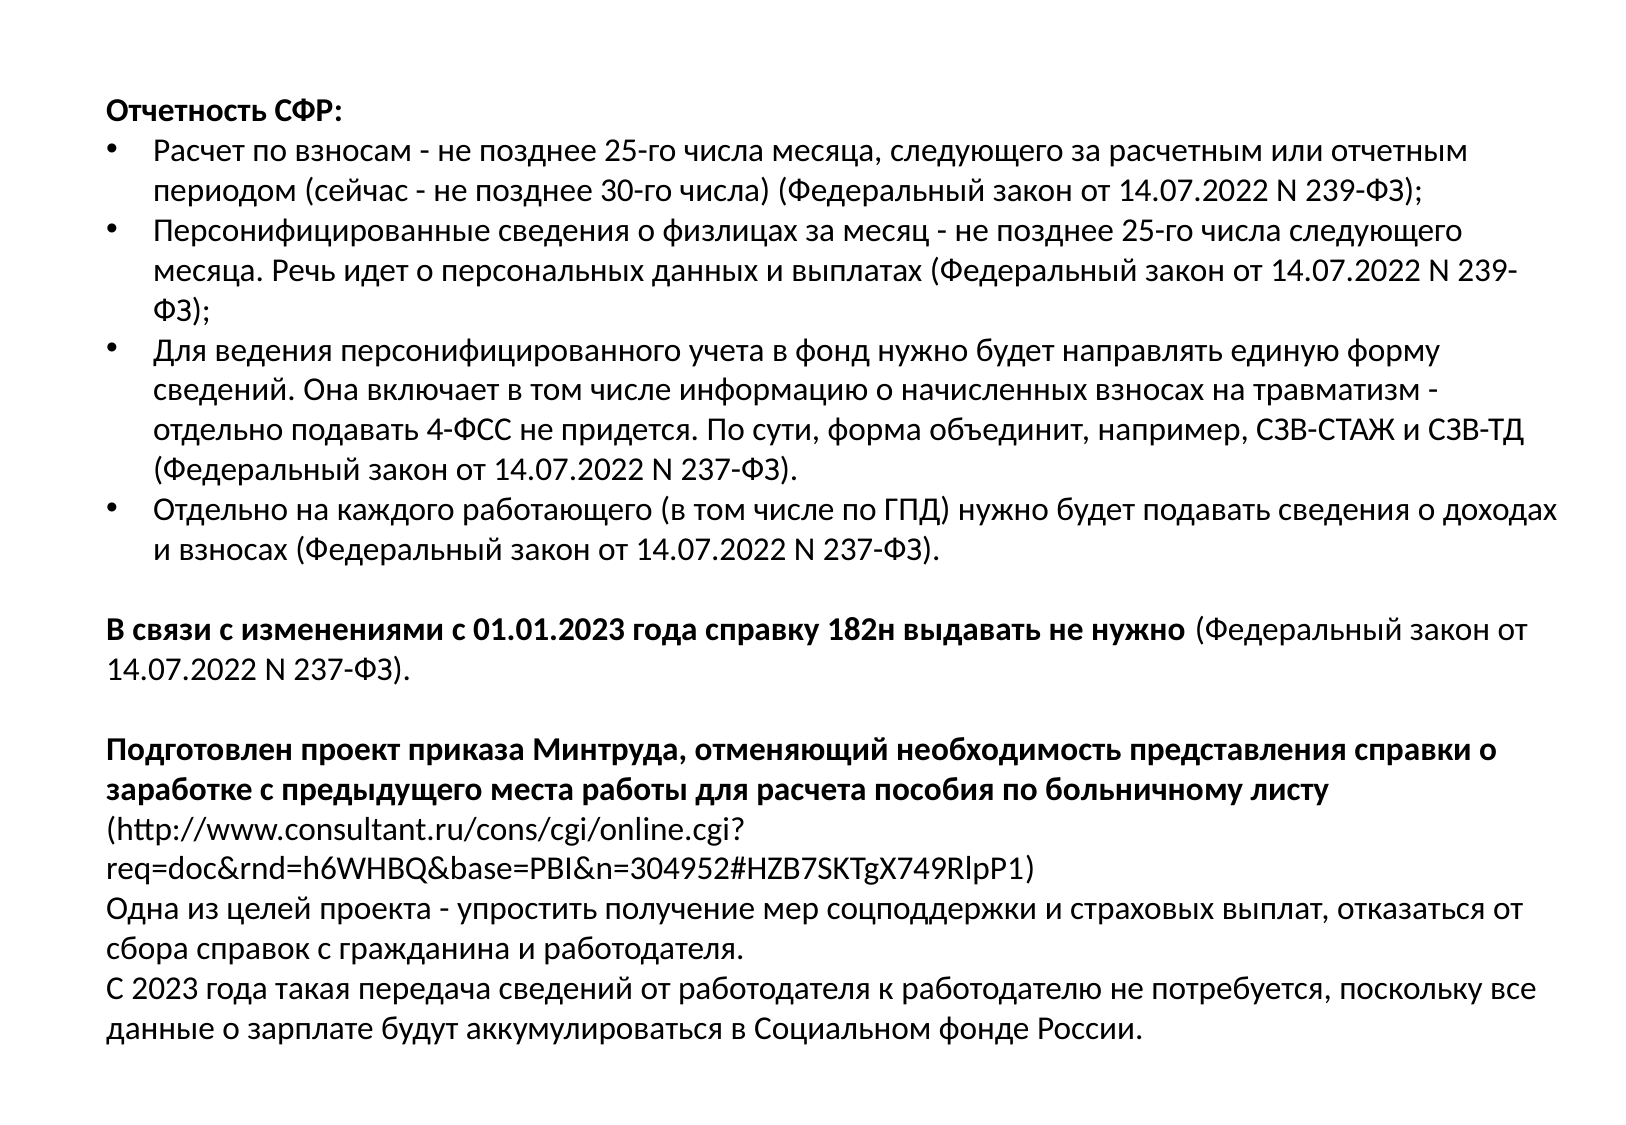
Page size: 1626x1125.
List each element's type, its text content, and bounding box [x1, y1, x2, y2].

list Отчетность СФР: Расчет по взносам - не позднее 25-го числа месяца, следующего за расчетным или отчетным периодом (сейчас - не позднее 30-го числа) (Федеральный закон от 14.07.2022 N 239-ФЗ); Персонифицированные сведения о физлицах за месяц - не позднее 25-го числа следующего месяца. Речь идет о персональных данных и выплатах (Федеральный закон от 14.07.2022 N 239-ФЗ); Для ведения персонифицированного учета в фонд нужно будет направлять единую форму сведений. Она включает в том числе информацию о начисленных взносах на травматизм - отдельно подавать 4-ФСС не придется. По сути, форма объединит, например, СЗВ-СТАЖ и СЗВ-ТД (Федеральный закон от 14.07.2022 N 237-ФЗ). Отдельно на каждого работающего (в том числе по ГПД) нужно будет подавать сведения о доходах и взносах (Федеральный закон от 14.07.2022 N 237-ФЗ). В связи с изменениями с 01.01.2023 года справку 182н выдавать не нужно (Федеральный закон от 14.07.2022 N 237-ФЗ). Подготовлен проект приказа Минтруда, отменяющий необходимость представления справки о заработке с предыдущего места работы для расчета пособия по больничному листу (http://www.consultant.ru/cons/cgi/online.cgi?req=doc&rnd=h6WHBQ&base=PBI&n=304952#HZB7SKTgX749RlpP1) Одна из целей проекта - упростить получение мер соцподдержки и страховых выплат, отказаться от сбора справок с гражданина и работодателя. С 2023 года такая передача сведений от работодателя к работодателю не потребуется, поскольку все данные о зарплате будут аккумулироваться в Социальном фонде России. [90, 80, 1581, 956]
